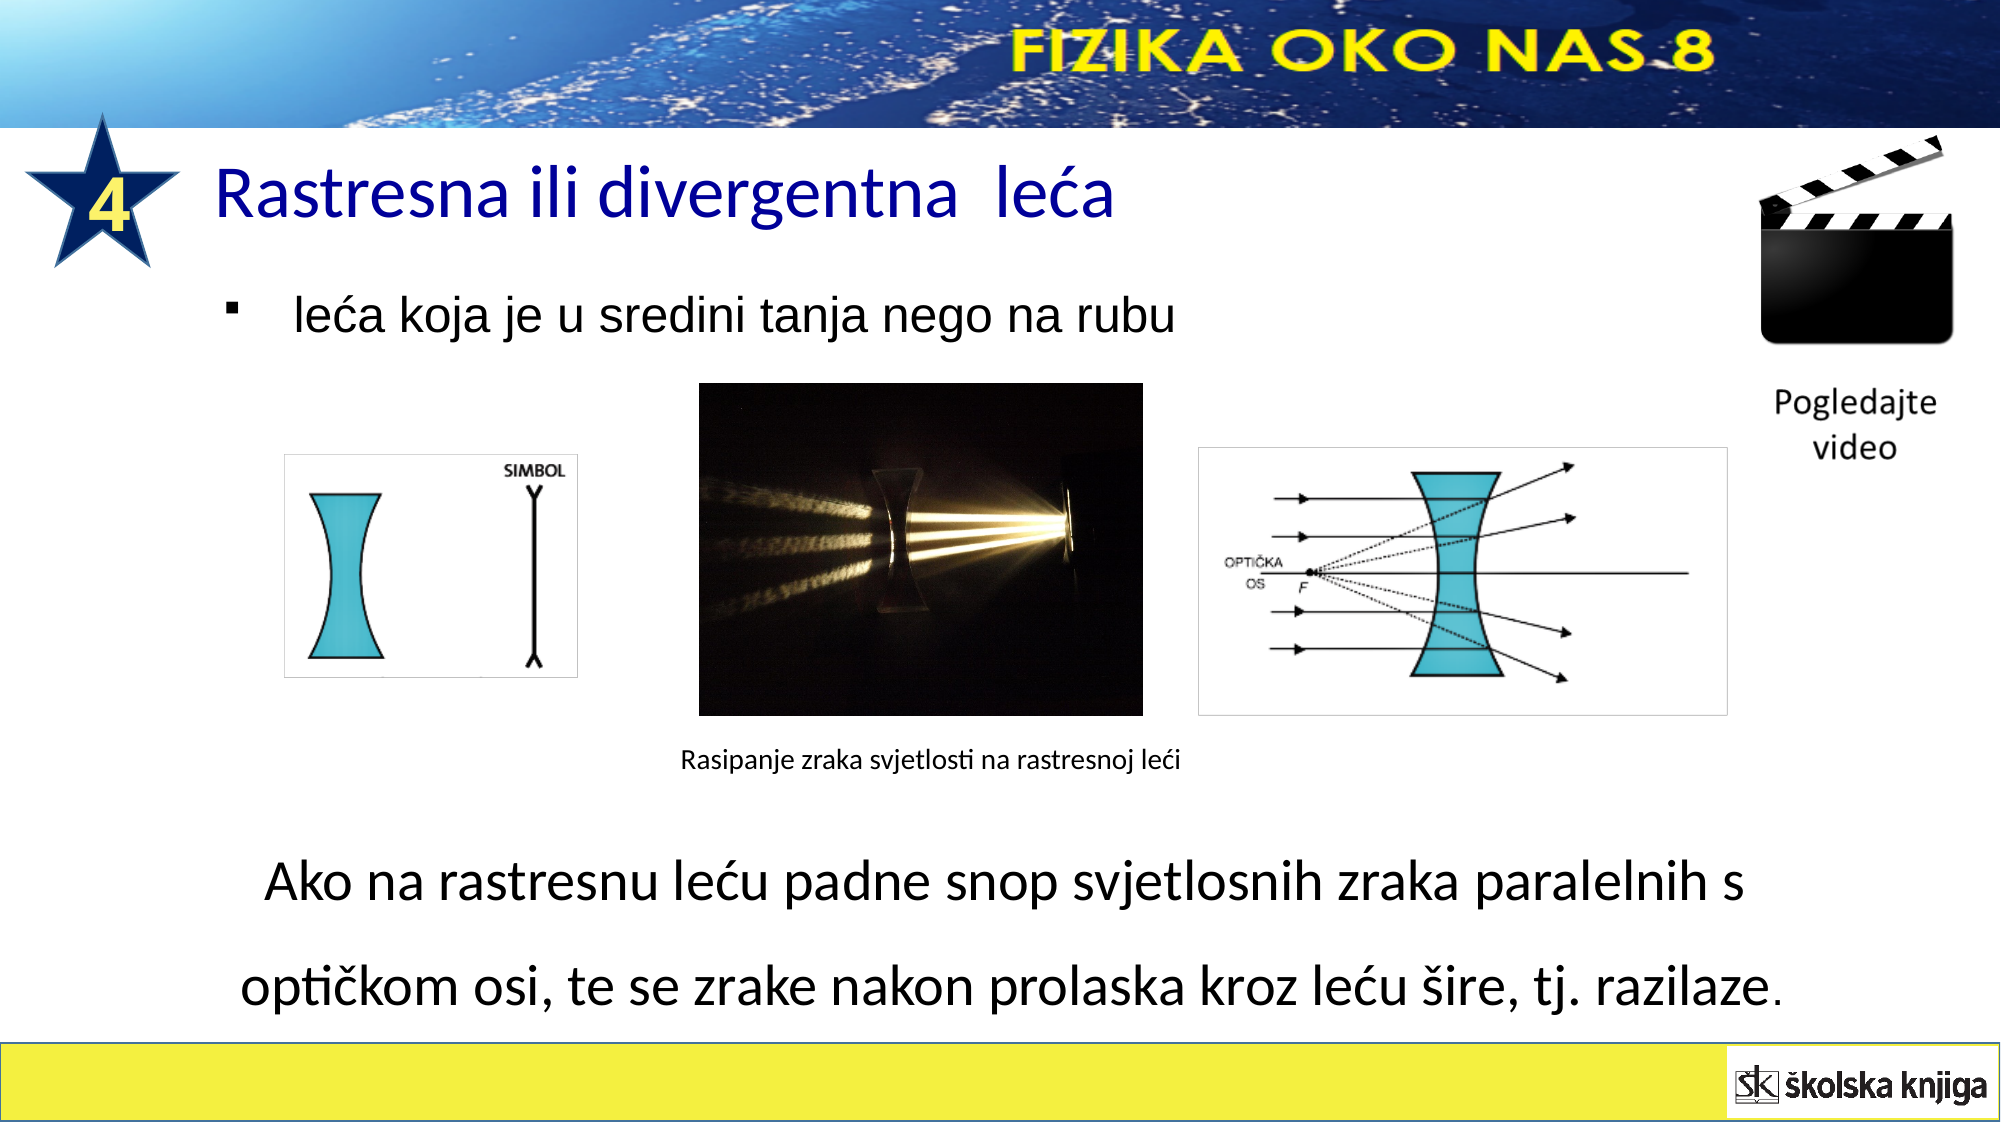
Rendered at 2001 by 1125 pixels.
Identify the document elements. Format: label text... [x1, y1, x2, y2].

text_box Ako na rastresnu leću padne snop svjetlosnih zraka paralelnih s optičkom osi, te se zrake nakon prolaska kroz leću šire, tj. razilaze. [225, 799, 1799, 1025]
text_box Rastresna ili divergentna leća [199, 134, 1149, 240]
picture [1197, 446, 1729, 717]
text_box leća koja je u sredini tanja nego na rubu [208, 245, 1192, 351]
text_box 4 [24, 111, 181, 269]
text_box Rasipanje zraka svjetlosti na rastresnoj leći [665, 733, 1197, 783]
picture [1727, 1046, 1998, 1118]
picture [1742, 365, 1969, 493]
picture [699, 383, 1143, 716]
picture [0, 0, 2000, 128]
picture [1757, 135, 1955, 346]
picture [283, 453, 579, 680]
